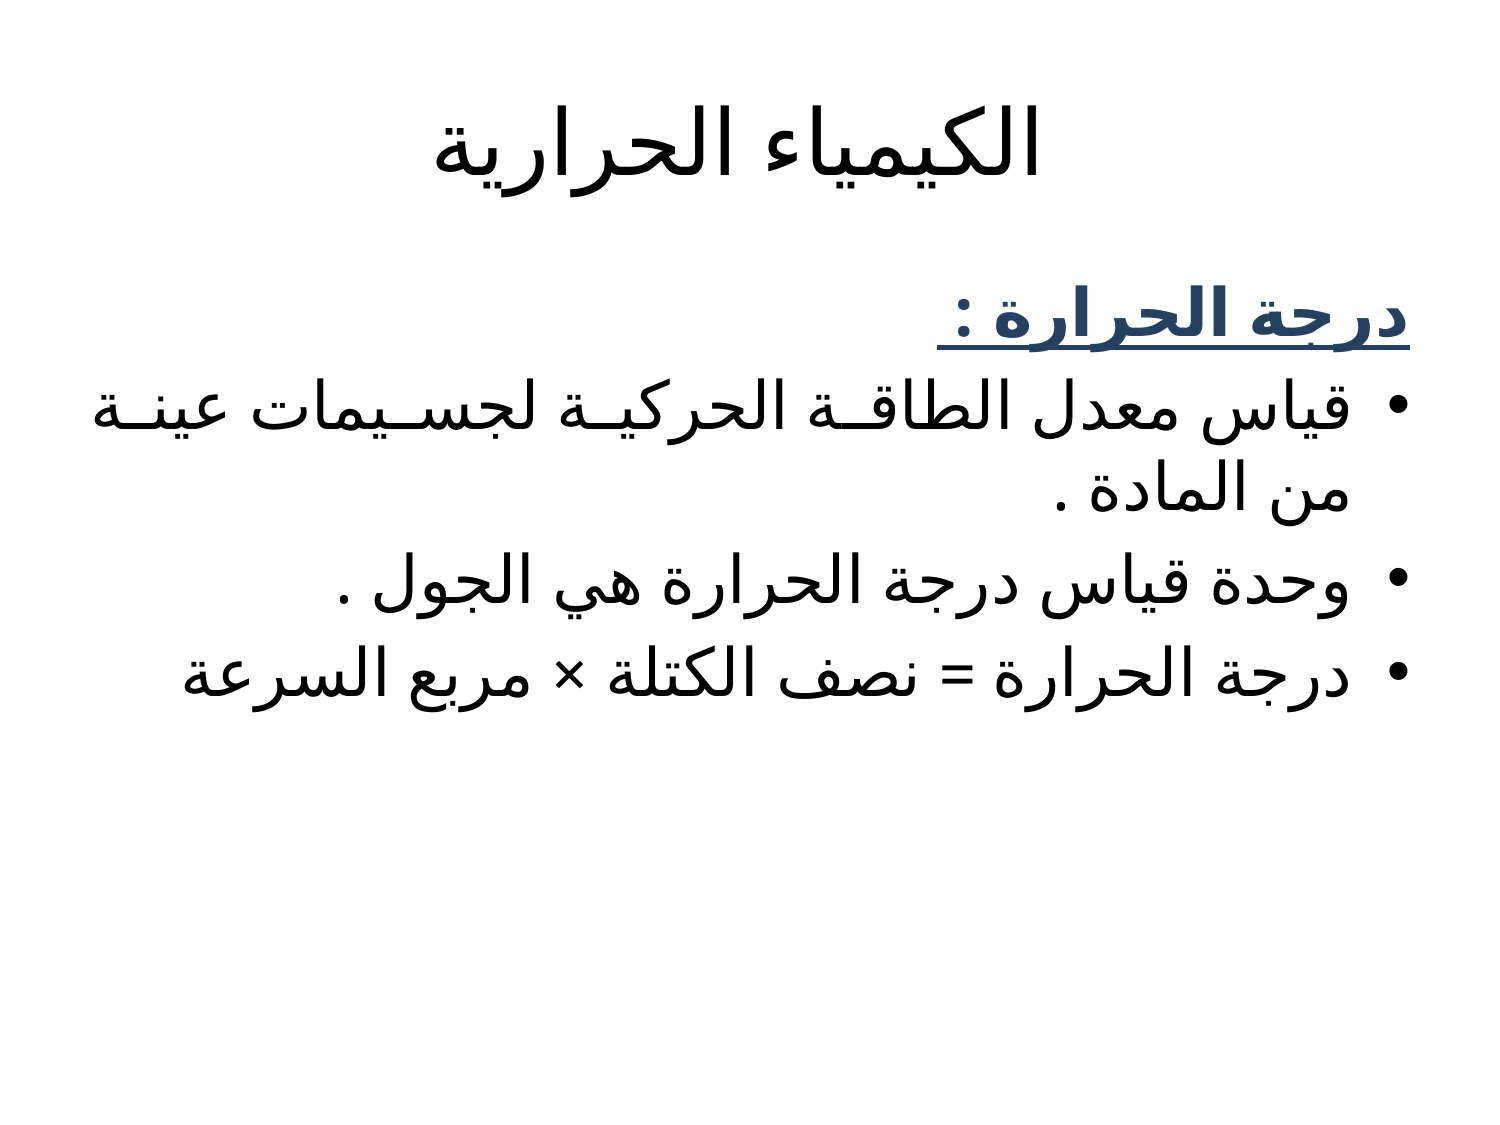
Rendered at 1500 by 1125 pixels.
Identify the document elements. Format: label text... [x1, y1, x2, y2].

list درجة الحرارة : قياس معدل الطاقة الحركية لجسيمات عينة من المادة . وحدة قياس درجة الحرارة هي الجول . درجة الحرارة = نصف الكتلة × مربع السرعة [75, 262, 1425, 1005]
title الكيمياء الحرارية [75, 45, 1425, 233]
